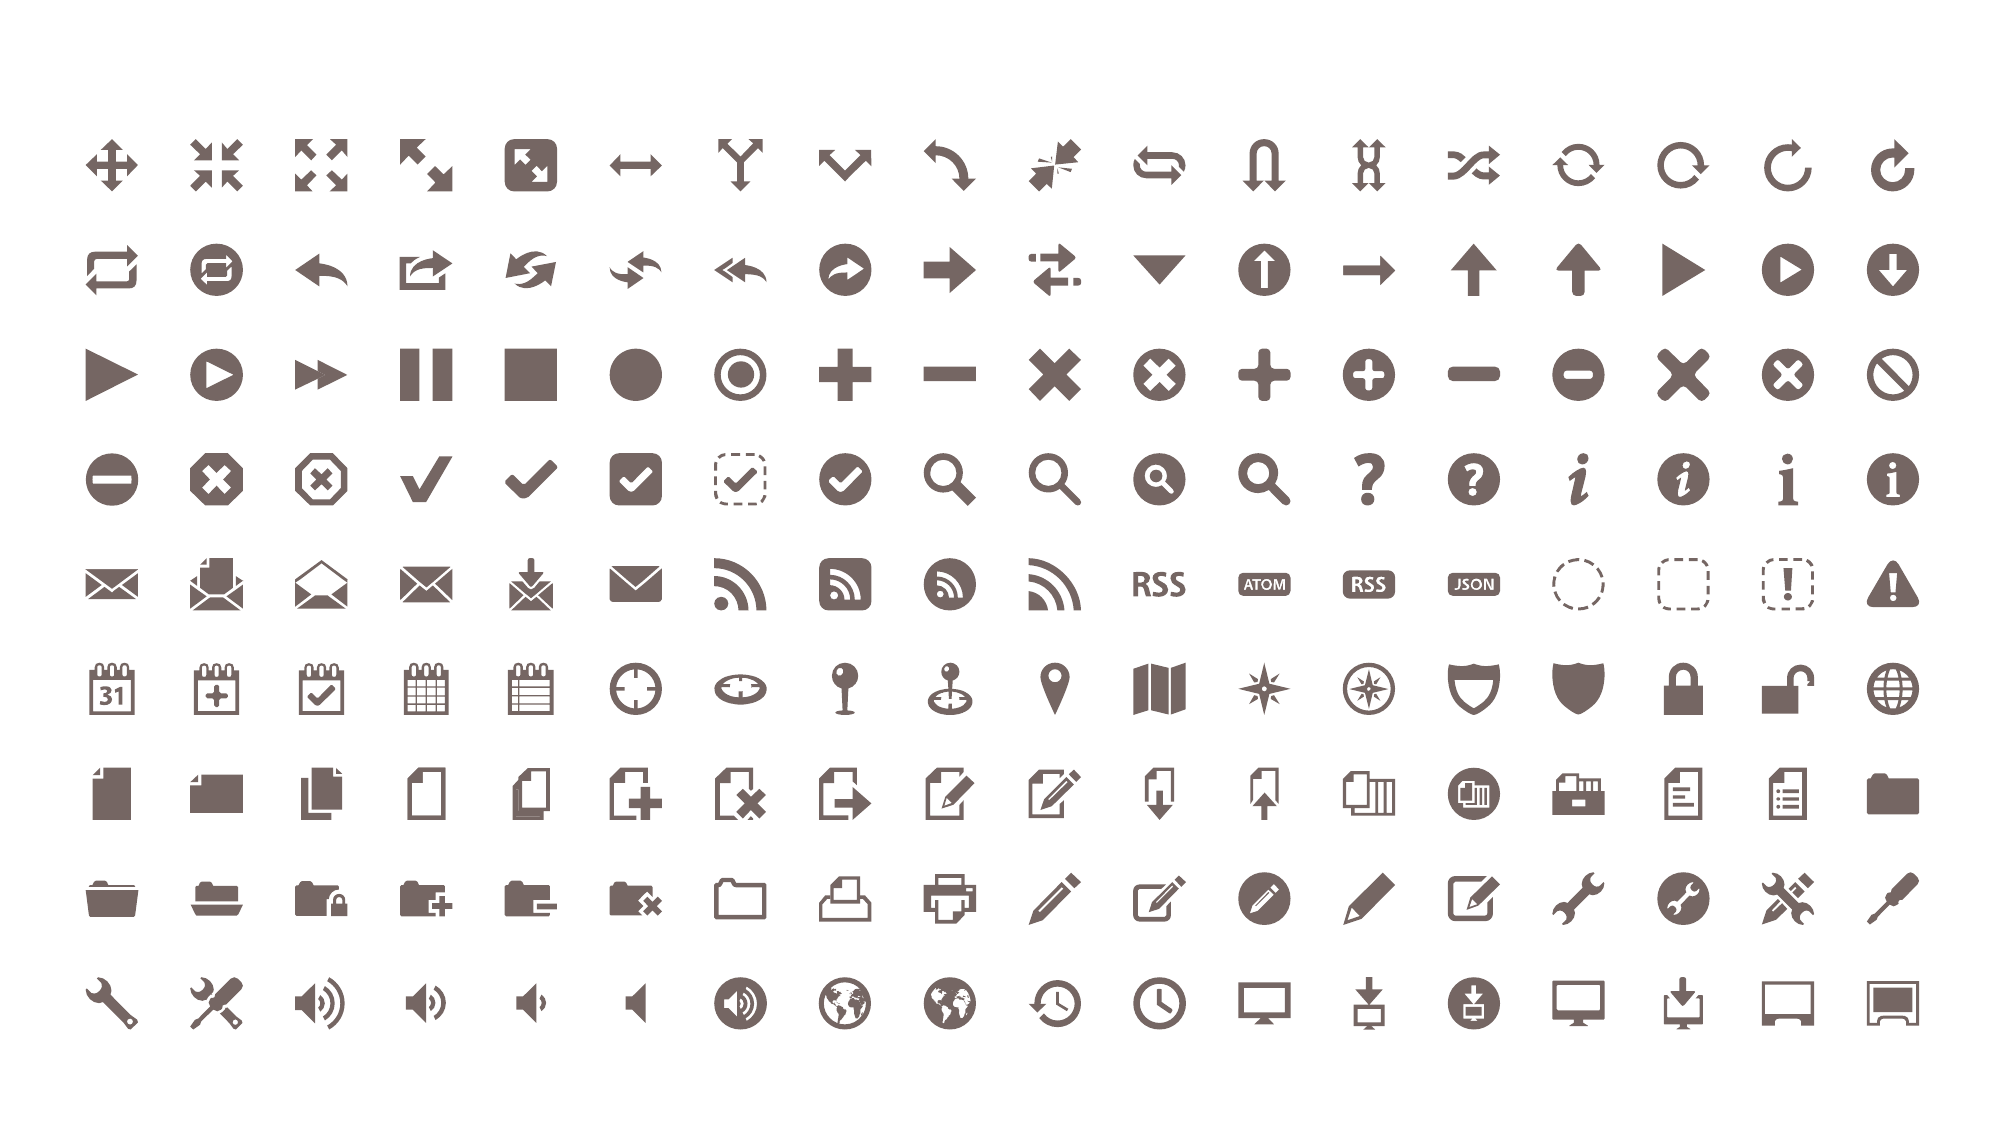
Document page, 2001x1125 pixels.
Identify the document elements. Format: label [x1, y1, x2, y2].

text_box [1073, 277, 1082, 286]
text_box [923, 874, 977, 924]
text_box [1447, 453, 1501, 506]
text_box [819, 348, 872, 401]
text_box [432, 348, 453, 401]
text_box [326, 139, 348, 161]
text_box [1672, 787, 1691, 792]
text_box [1447, 366, 1501, 382]
text_box [1349, 669, 1389, 709]
text_box [114, 686, 123, 705]
text_box [1361, 492, 1375, 506]
text_box [1471, 166, 1500, 185]
text_box [331, 893, 348, 917]
text_box [400, 456, 453, 503]
text_box [609, 453, 662, 506]
text_box [714, 558, 767, 611]
text_box [1761, 348, 1815, 401]
text_box [295, 359, 326, 390]
text_box [1479, 787, 1483, 805]
text_box [1149, 469, 1163, 483]
text_box [85, 139, 138, 192]
text_box [88, 880, 136, 887]
text_box [1798, 872, 1815, 889]
text_box [407, 767, 446, 820]
text_box [1058, 167, 1073, 173]
text_box [1146, 790, 1173, 820]
text_box [427, 166, 453, 192]
text_box [1703, 599, 1710, 608]
text_box [643, 896, 663, 916]
text_box [504, 880, 550, 917]
text_box [923, 366, 976, 382]
text_box [1555, 563, 1565, 573]
text_box [1553, 591, 1562, 602]
text_box [819, 895, 872, 922]
text_box [1028, 165, 1055, 192]
text_box [1674, 558, 1684, 562]
text_box [714, 877, 767, 920]
text_box [432, 896, 453, 917]
text_box [1357, 677, 1364, 685]
text_box [1249, 695, 1258, 705]
text_box [399, 256, 446, 290]
text_box [1373, 677, 1381, 685]
text_box [625, 983, 646, 1023]
text_box [1028, 980, 1082, 1028]
text_box [1270, 673, 1280, 683]
text_box [403, 662, 449, 715]
text_box [923, 246, 977, 294]
text_box [1866, 348, 1920, 401]
text_box [1352, 139, 1386, 192]
text_box [923, 977, 977, 1030]
text_box [609, 267, 644, 289]
text_box [1028, 253, 1036, 262]
text_box [99, 686, 113, 706]
text_box [1783, 568, 1793, 591]
text_box [1148, 882, 1179, 913]
text_box [512, 768, 550, 820]
text_box [1250, 767, 1279, 804]
text_box [1688, 558, 1698, 562]
text_box [1156, 988, 1173, 1014]
text_box [226, 584, 243, 609]
text_box [190, 774, 199, 783]
text_box [336, 767, 343, 774]
text_box [1706, 585, 1710, 595]
text_box [1761, 566, 1766, 576]
text_box [190, 904, 243, 916]
text_box [831, 662, 859, 715]
text_box [1657, 141, 1710, 189]
text_box [941, 775, 975, 809]
text_box [714, 490, 719, 500]
text_box [85, 569, 138, 589]
text_box [1761, 664, 1815, 714]
text_box [1577, 453, 1589, 465]
text_box [509, 583, 524, 609]
text_box [193, 663, 240, 715]
text_box [1068, 769, 1082, 782]
text_box [190, 170, 212, 192]
text_box [611, 566, 660, 587]
text_box [301, 777, 332, 820]
text_box [1447, 145, 1501, 180]
text_box [1562, 603, 1574, 610]
text_box [1672, 802, 1694, 807]
text_box [819, 243, 872, 296]
text_box [311, 767, 343, 810]
text_box [1238, 662, 1291, 715]
text_box [307, 685, 336, 706]
text_box [1028, 574, 1065, 611]
text_box [1174, 875, 1187, 887]
text_box [1343, 872, 1396, 925]
text_box [221, 170, 243, 192]
text_box [1552, 980, 1605, 1027]
text_box [714, 576, 749, 611]
text_box [714, 674, 767, 705]
text_box [736, 788, 766, 819]
text_box [1782, 789, 1799, 794]
text_box [1465, 787, 1477, 805]
text_box [511, 596, 551, 611]
text_box [1033, 267, 1069, 296]
text_box [1133, 348, 1186, 401]
text_box [1670, 977, 1696, 1006]
text_box [1028, 882, 1072, 925]
text_box [724, 467, 757, 492]
text_box [1584, 558, 1595, 566]
text_box [1866, 773, 1920, 815]
text_box [1782, 804, 1799, 809]
text_box [1133, 571, 1152, 597]
text_box [758, 454, 766, 462]
text_box [518, 558, 544, 587]
text_box [923, 139, 977, 191]
text_box [1144, 767, 1175, 802]
text_box [1866, 872, 1920, 925]
text_box [505, 459, 558, 499]
text_box [400, 348, 420, 401]
text_box [85, 977, 138, 1030]
text_box [1701, 559, 1709, 567]
text_box [819, 767, 857, 820]
text_box [504, 139, 558, 192]
text_box [923, 453, 977, 506]
text_box [1242, 139, 1286, 192]
text_box [1662, 606, 1671, 611]
text_box [763, 466, 767, 476]
text_box [1465, 1006, 1482, 1016]
text_box [760, 495, 767, 504]
text_box [85, 890, 139, 917]
text_box [298, 663, 345, 715]
text_box [317, 359, 348, 390]
text_box [539, 994, 547, 1012]
text_box [1552, 662, 1605, 715]
text_box [1866, 662, 1920, 715]
text_box [1866, 560, 1920, 608]
text_box [1354, 453, 1385, 490]
text_box [221, 139, 243, 161]
text_box [1552, 576, 1557, 587]
text_box [190, 243, 243, 296]
text_box [1252, 792, 1277, 820]
text_box [235, 576, 243, 586]
text_box [1450, 243, 1497, 296]
text_box [609, 154, 662, 177]
text_box [295, 253, 348, 287]
text_box [1866, 243, 1920, 296]
text_box [1552, 348, 1605, 401]
text_box [1342, 662, 1396, 715]
text_box [514, 261, 557, 289]
text_box [1657, 872, 1710, 925]
text_box [85, 573, 102, 597]
text_box [516, 790, 539, 816]
text_box [1447, 977, 1501, 1030]
text_box [763, 480, 767, 490]
text_box [927, 662, 973, 715]
text_box [1028, 591, 1049, 611]
text_box [1373, 693, 1381, 701]
text_box [1552, 157, 1596, 187]
text_box [1657, 348, 1710, 401]
text_box [1873, 987, 1913, 1013]
text_box [1037, 158, 1052, 163]
text_box [1663, 995, 1703, 1030]
text_box [1472, 580, 1480, 589]
text_box [195, 881, 239, 902]
text_box [718, 139, 763, 192]
text_box [1447, 151, 1466, 163]
text_box [190, 584, 207, 609]
text_box [511, 581, 551, 599]
text_box [1866, 981, 1920, 1026]
text_box [400, 568, 418, 601]
text_box [1676, 607, 1686, 611]
text_box [1778, 468, 1799, 506]
text_box [1343, 255, 1396, 286]
text_box [1028, 348, 1082, 401]
text_box [1795, 607, 1805, 611]
text_box [405, 983, 427, 1023]
text_box [538, 583, 553, 609]
text_box [190, 139, 212, 161]
text_box [847, 998, 864, 1019]
text_box [295, 453, 348, 506]
text_box [1133, 884, 1171, 922]
text_box [92, 767, 131, 820]
text_box [719, 501, 728, 506]
text_box [190, 348, 243, 401]
text_box [609, 662, 662, 715]
text_box [1788, 882, 1805, 899]
text_box [1765, 558, 1774, 564]
text_box [1663, 662, 1703, 715]
text_box [609, 767, 648, 820]
text_box [1040, 777, 1074, 811]
text_box [1783, 592, 1792, 601]
text_box [1782, 797, 1799, 801]
text_box [1552, 872, 1605, 925]
text_box [1133, 663, 1149, 715]
text_box [327, 977, 345, 1030]
text_box [1447, 572, 1501, 596]
text_box [819, 558, 872, 611]
text_box [1170, 662, 1186, 715]
text_box [717, 453, 726, 459]
text_box [1238, 453, 1291, 506]
text_box [1447, 767, 1501, 820]
text_box [1342, 771, 1396, 816]
text_box [1447, 663, 1501, 715]
text_box [1447, 876, 1493, 922]
text_box [295, 881, 339, 916]
text_box [1460, 783, 1473, 801]
text_box [1761, 872, 1815, 925]
text_box [1133, 255, 1186, 285]
text_box [1170, 571, 1186, 597]
text_box [733, 502, 743, 506]
text_box [714, 977, 767, 1030]
text_box [1600, 582, 1605, 594]
text_box [818, 977, 872, 1030]
text_box [819, 453, 872, 506]
text_box [89, 662, 135, 715]
text_box [1028, 558, 1082, 611]
text_box [400, 139, 426, 165]
text_box [1133, 977, 1187, 1030]
text_box [1056, 991, 1069, 1012]
text_box [1342, 348, 1396, 401]
text_box [1238, 872, 1291, 925]
text_box [830, 876, 861, 904]
text_box [1238, 348, 1291, 401]
text_box [1342, 570, 1396, 599]
text_box [200, 558, 207, 565]
text_box [1151, 663, 1169, 715]
text_box [1028, 769, 1064, 819]
text_box [326, 170, 348, 192]
text_box [1055, 139, 1082, 165]
text_box [1766, 606, 1776, 611]
text_box [727, 361, 755, 388]
text_box [87, 245, 138, 277]
text_box [714, 257, 733, 283]
text_box [1152, 571, 1169, 597]
text_box [609, 881, 653, 916]
text_box [925, 767, 964, 820]
text_box [402, 585, 451, 603]
text_box [1591, 596, 1601, 606]
text_box [318, 995, 325, 1012]
text_box [1040, 662, 1070, 715]
text_box [627, 251, 662, 273]
text_box [295, 139, 317, 161]
text_box [190, 453, 243, 506]
text_box [1664, 767, 1703, 820]
text_box [400, 880, 445, 917]
text_box [714, 596, 729, 611]
text_box [1065, 872, 1082, 889]
text_box [923, 558, 977, 611]
text_box [85, 453, 139, 506]
text_box [505, 251, 548, 278]
text_box [295, 983, 316, 1024]
text_box [1866, 453, 1920, 506]
text_box [1028, 453, 1082, 506]
text_box [410, 250, 453, 277]
text_box [295, 560, 348, 607]
text_box [1270, 695, 1280, 705]
text_box [1806, 559, 1814, 567]
text_box [609, 348, 662, 401]
text_box [92, 767, 101, 776]
text_box [726, 257, 767, 283]
text_box [200, 558, 233, 595]
text_box [121, 573, 138, 597]
text_box [1782, 453, 1793, 465]
text_box [714, 348, 767, 401]
text_box [1761, 595, 1767, 604]
text_box [715, 767, 754, 820]
text_box [85, 348, 138, 401]
text_box [1357, 693, 1364, 701]
text_box [1137, 145, 1186, 172]
text_box [1768, 767, 1807, 820]
text_box [1466, 876, 1501, 910]
text_box [1561, 143, 1605, 173]
text_box [516, 983, 537, 1023]
text_box [435, 568, 453, 601]
text_box [819, 149, 872, 182]
text_box [1263, 580, 1270, 589]
text_box [85, 264, 137, 296]
text_box [88, 586, 137, 600]
text_box [1871, 139, 1915, 192]
text_box [297, 595, 346, 609]
text_box [433, 985, 446, 1021]
text_box [190, 977, 243, 1030]
text_box [190, 977, 214, 1001]
text_box [1761, 899, 1788, 925]
text_box [1040, 243, 1076, 272]
text_box [192, 597, 241, 611]
text_box [1578, 605, 1589, 611]
text_box [1660, 558, 1669, 564]
text_box [748, 502, 758, 506]
text_box [219, 1007, 243, 1030]
text_box [1764, 139, 1812, 192]
text_box [402, 566, 451, 588]
text_box [507, 662, 554, 715]
text_box [310, 468, 333, 491]
text_box [295, 170, 317, 192]
text_box [1567, 558, 1580, 564]
text_box [714, 461, 718, 471]
text_box [1596, 567, 1604, 578]
text_box [322, 986, 335, 1021]
text_box [205, 684, 228, 708]
text_box [1761, 243, 1815, 296]
text_box [1238, 982, 1291, 1025]
text_box [190, 576, 198, 586]
text_box [1657, 595, 1662, 605]
text_box [1133, 158, 1182, 185]
text_box [1657, 566, 1661, 576]
text_box [628, 786, 662, 820]
text_box [609, 568, 662, 602]
text_box [1761, 981, 1815, 1026]
text_box [1552, 773, 1605, 815]
text_box [1657, 453, 1710, 506]
text_box [1807, 600, 1815, 608]
text_box [834, 786, 872, 820]
text_box [1353, 977, 1385, 1030]
text_box [1556, 243, 1601, 296]
text_box [1568, 467, 1589, 506]
text_box [1133, 453, 1186, 506]
text_box [1238, 243, 1291, 296]
text_box [1238, 572, 1291, 596]
text_box [1662, 243, 1706, 296]
text_box [190, 774, 243, 813]
text_box [1249, 673, 1258, 683]
text_box [1672, 795, 1686, 799]
text_box [428, 994, 436, 1012]
text_box [504, 348, 557, 401]
text_box [536, 903, 557, 910]
